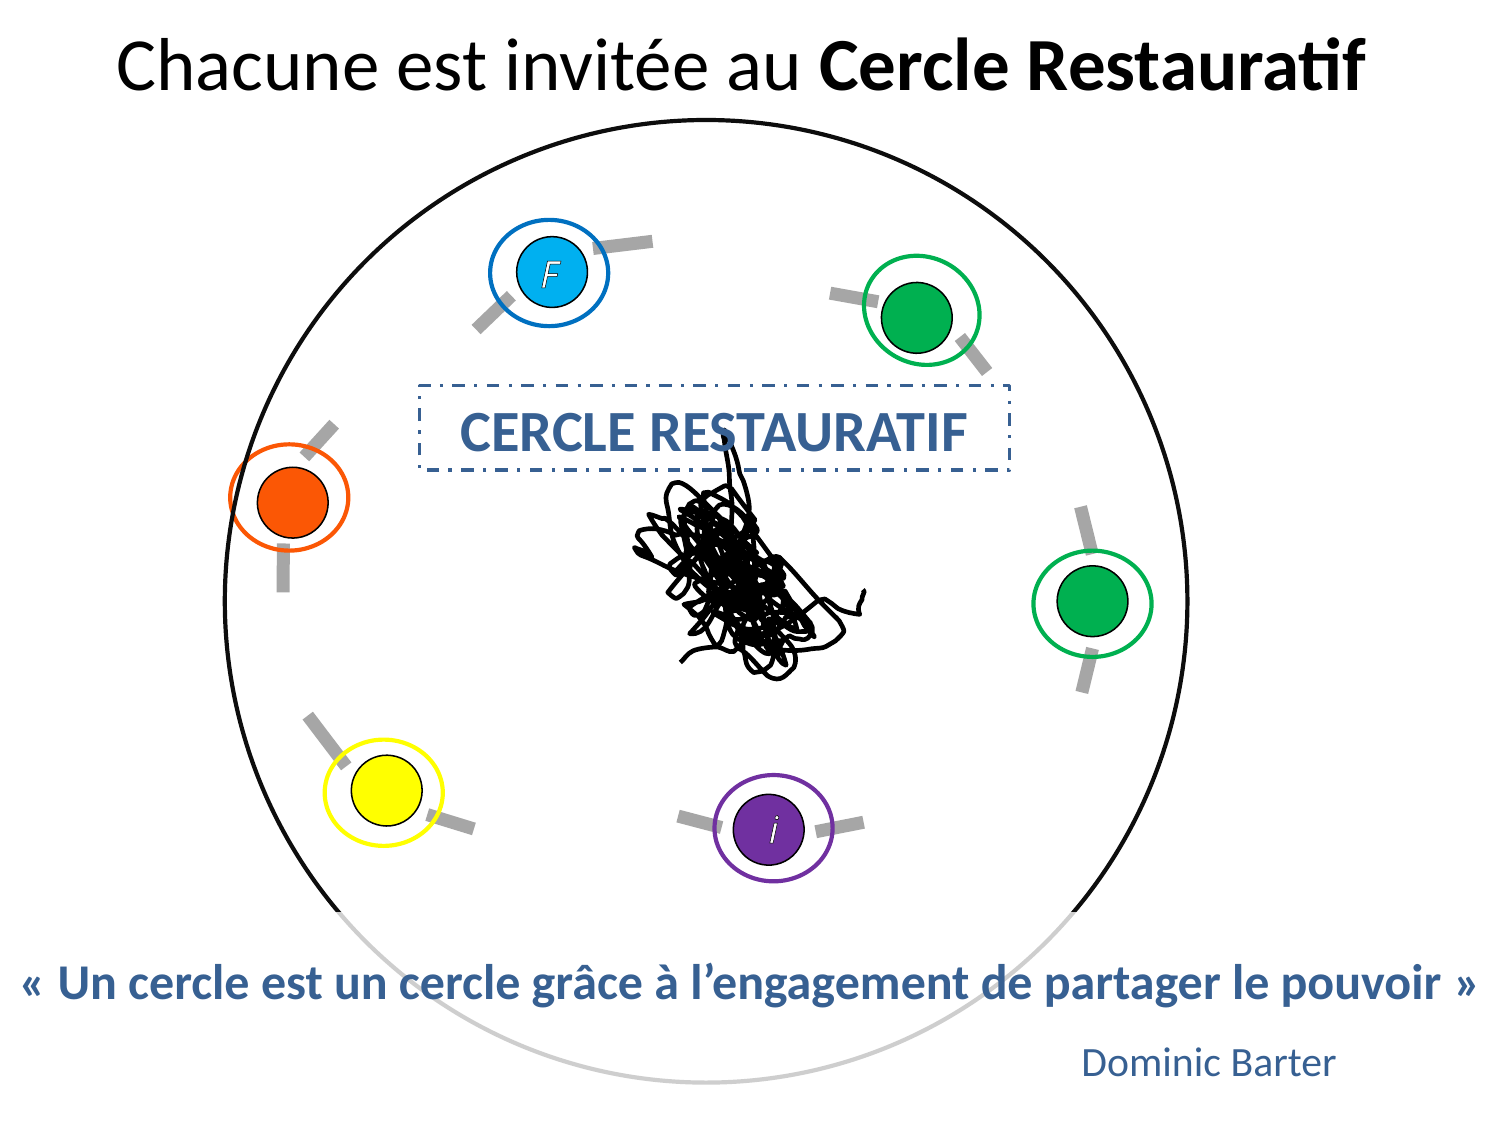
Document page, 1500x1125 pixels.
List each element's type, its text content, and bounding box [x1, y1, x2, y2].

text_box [229, 219, 1152, 866]
text_box [306, 873, 1106, 912]
title Chacune est invitée au Cercle Restauratif [0, 19, 1500, 103]
text_box [1156, 424, 1190, 779]
text_box « Un cercle est un cercle grâce à l’engagement de partager le pouvoir » Dominic Barter [0, 912, 1500, 1092]
text_box i [737, 873, 810, 884]
text_box [411, 117, 1001, 218]
